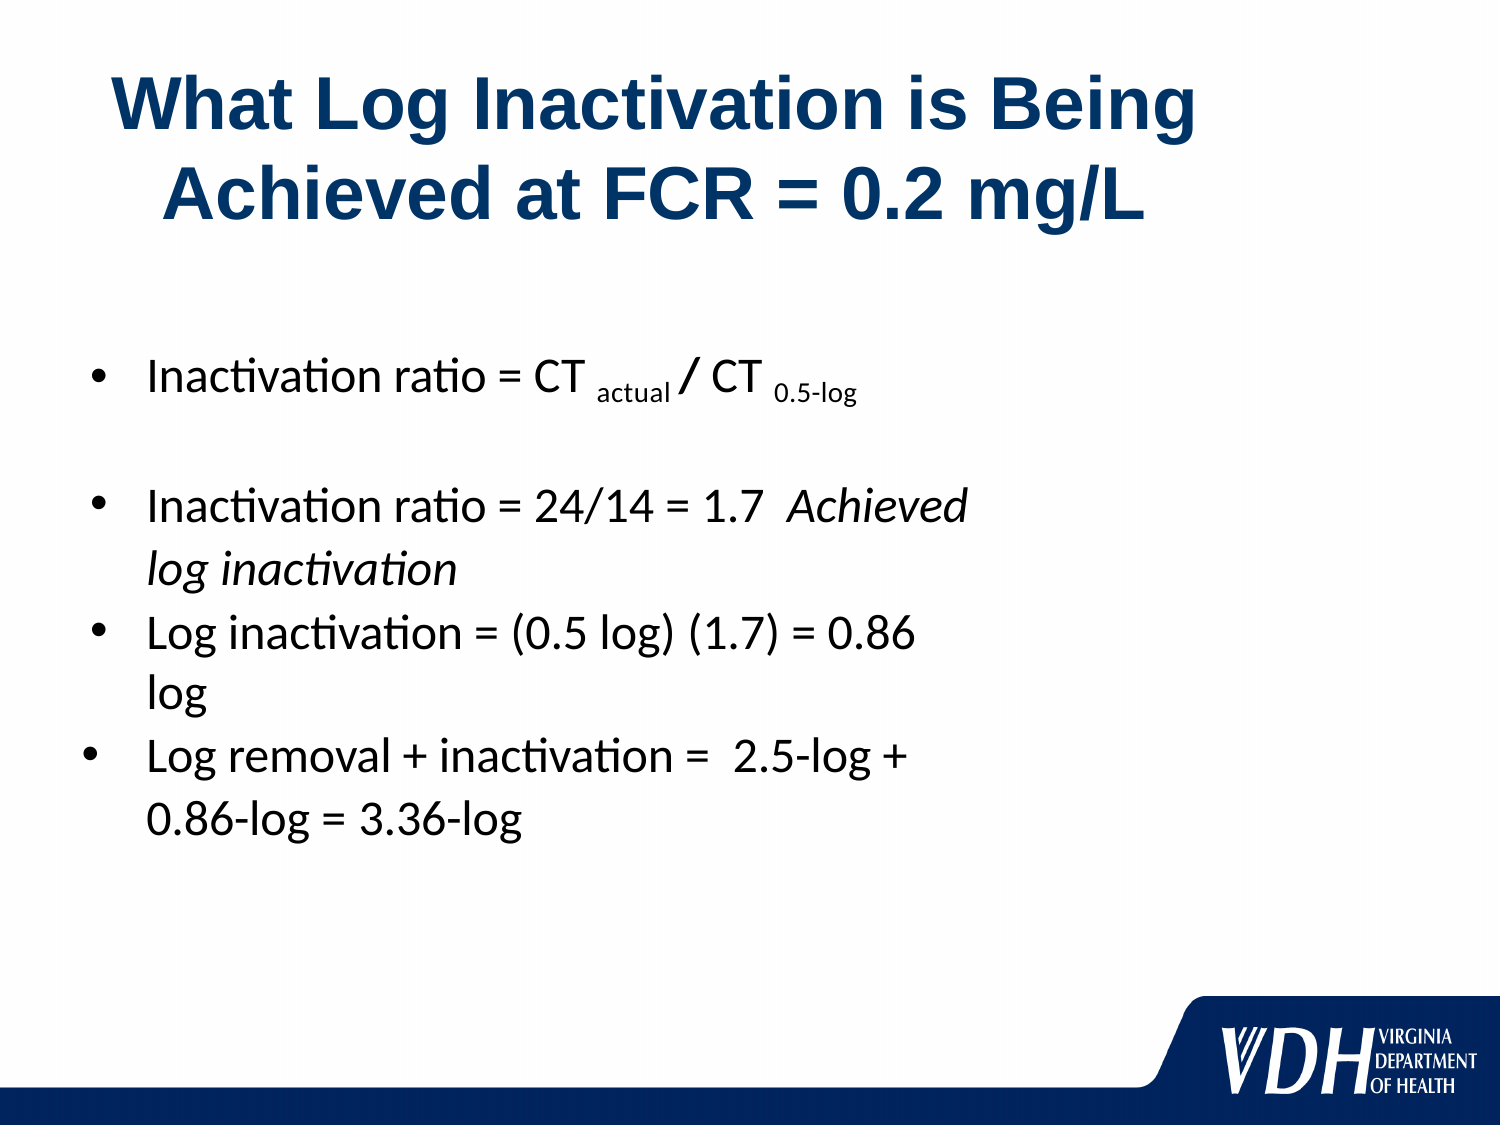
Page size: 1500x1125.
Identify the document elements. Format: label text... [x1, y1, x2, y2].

text_box Inactivation ratio = CT actual / CT 0.5-log Inactivation ratio = 24/14 = 1.7 Achieved log inactivation Log inactivation = (0.5 log) (1.7) = 0.86 log Log removal + inactivation = 2.5-log + 0.86-log = 3.36-log [81, 340, 1284, 846]
picture [0, 0, 1500, 1125]
title What Log Inactivation is Being Achieved at FCR = 0.2 mg/L [37, 48, 1388, 239]
